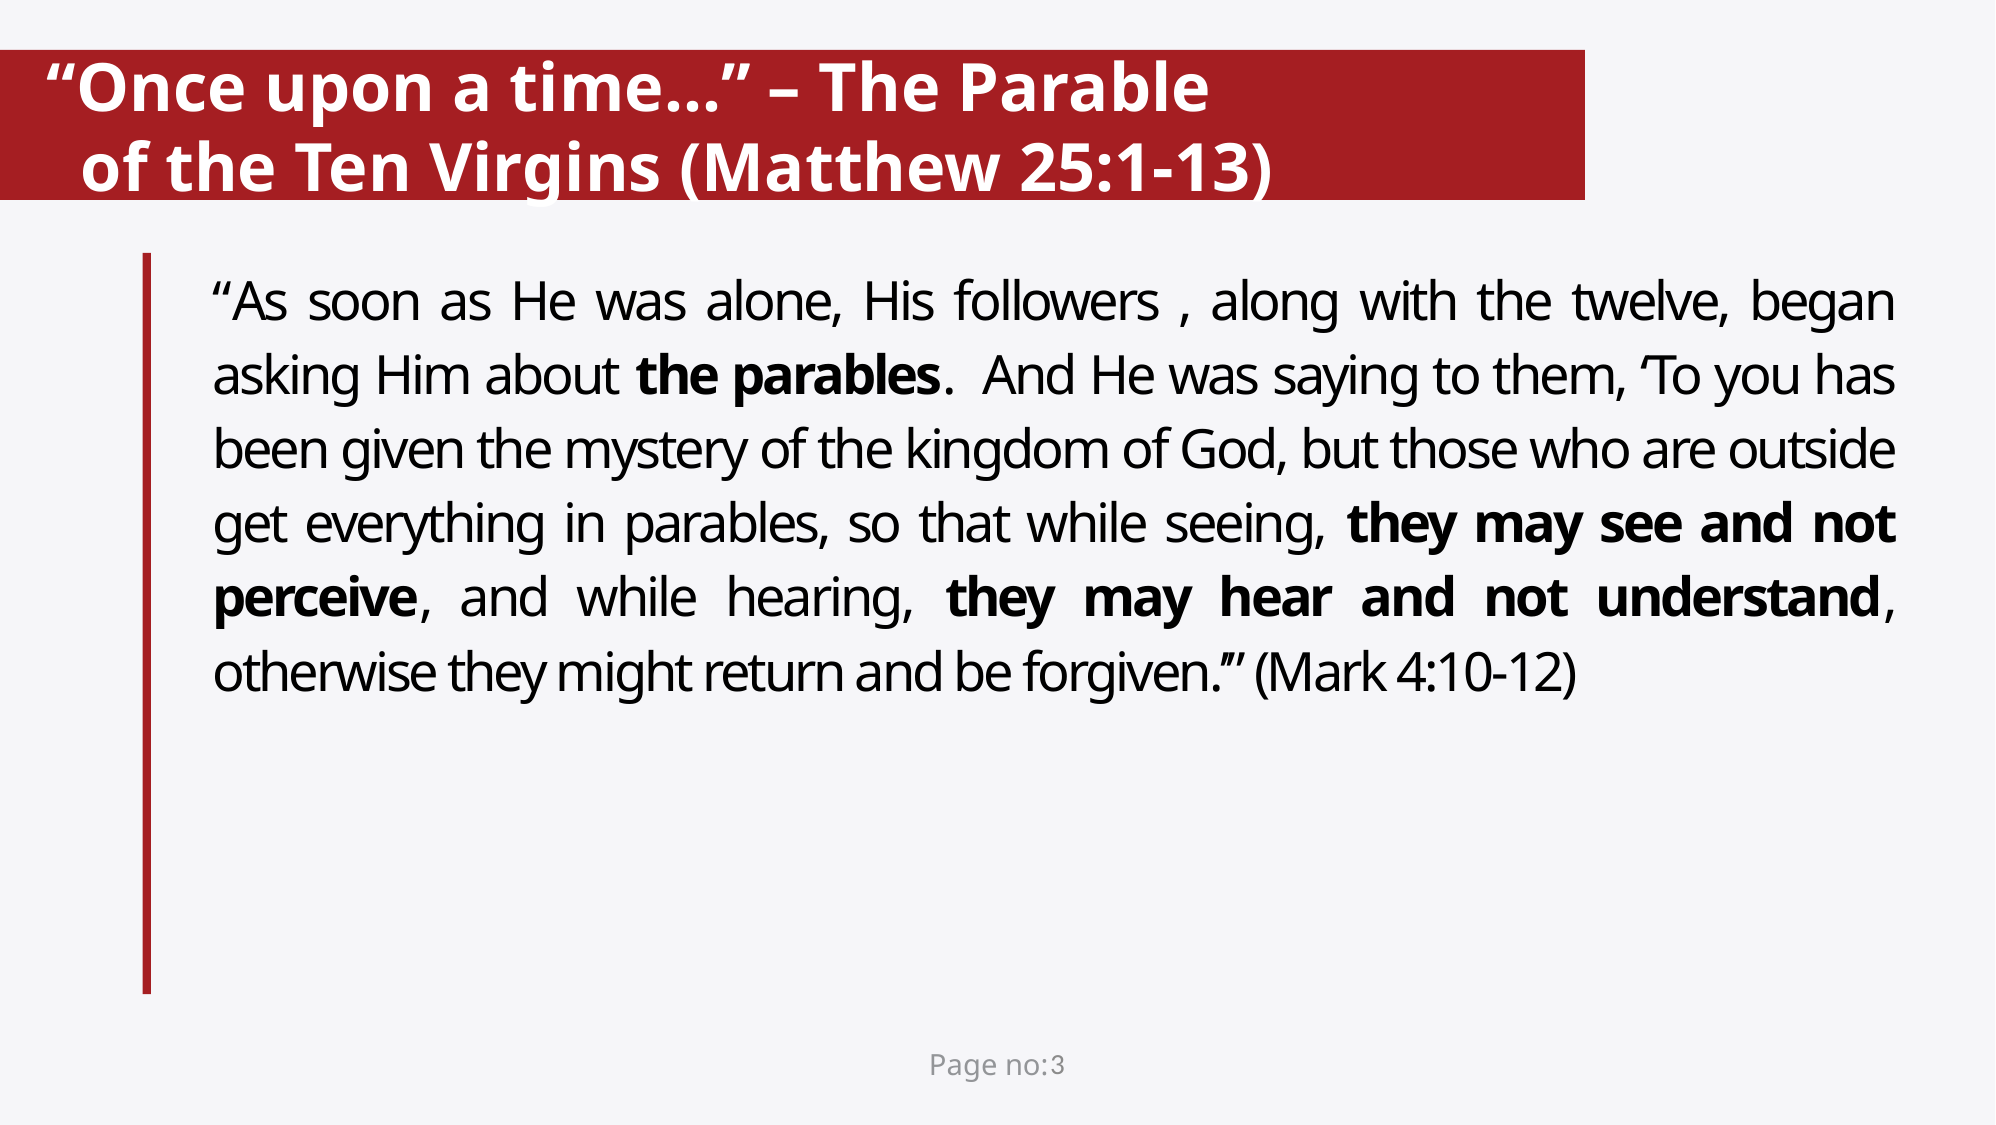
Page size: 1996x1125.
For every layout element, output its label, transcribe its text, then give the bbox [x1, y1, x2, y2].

subtitle “As soon as He was alone, His followers , along with the twelve, began asking Him about the parables. And He was saying to them, ‘To you has been given the mystery of the kingdom of God, but those who are outside get everything in parables, so that while seeing, they may see and not perceive, and while hearing, they may hear and not understand, otherwise they might return and be forgiven.’” (Mark 4:10-12) [197, 249, 1910, 1000]
title “Once upon a time…” – The Parable of the Ten Virgins (Matthew 25:1-13) [14, 62, 1810, 188]
